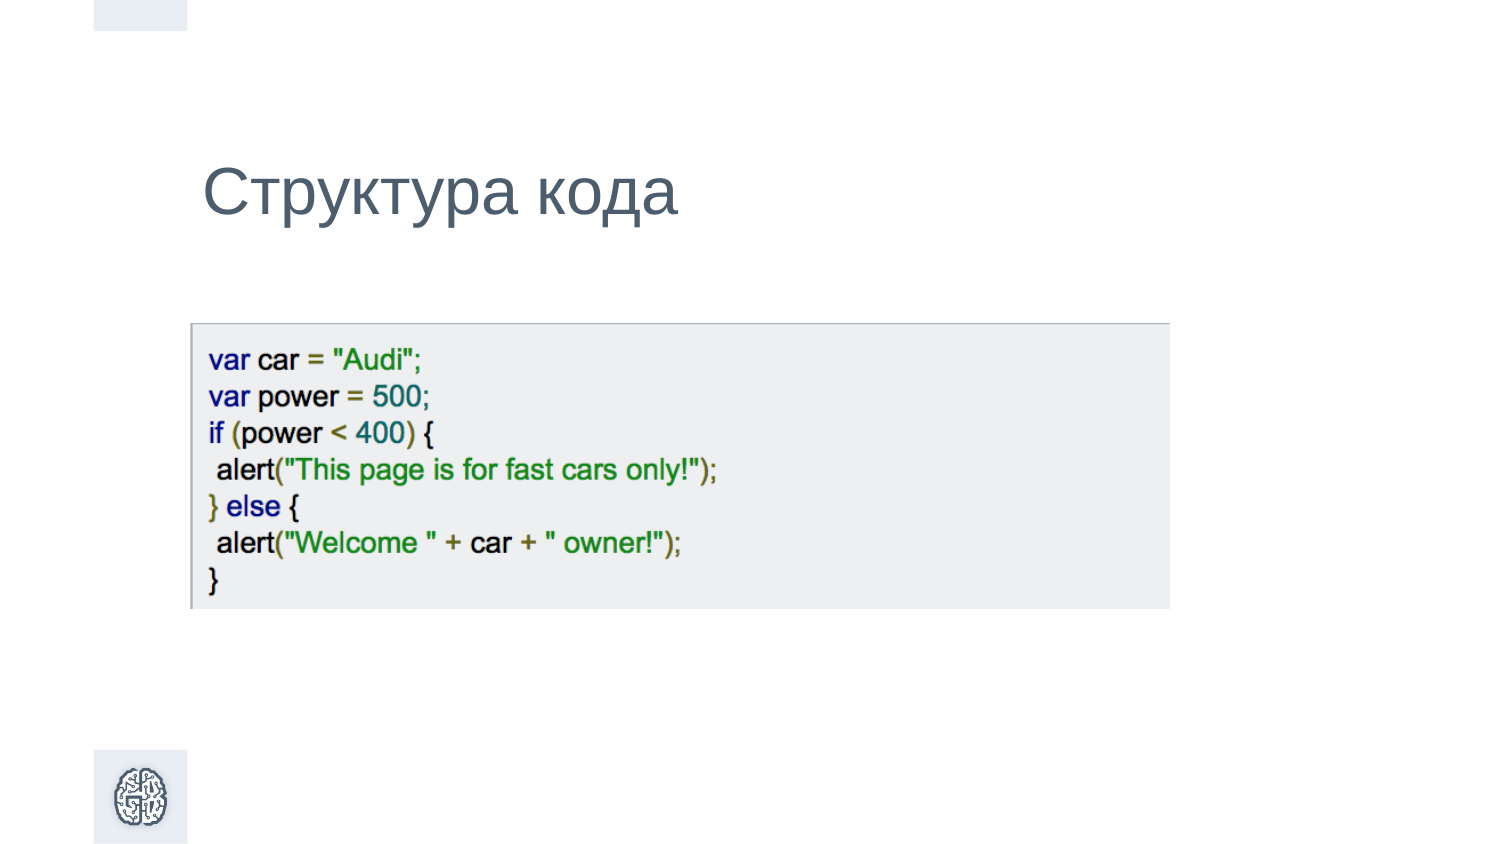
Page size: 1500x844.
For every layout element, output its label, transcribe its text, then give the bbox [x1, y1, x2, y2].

picture [106, 760, 175, 834]
text_box Структура кода [187, 93, 1312, 282]
picture [187, 322, 1171, 609]
